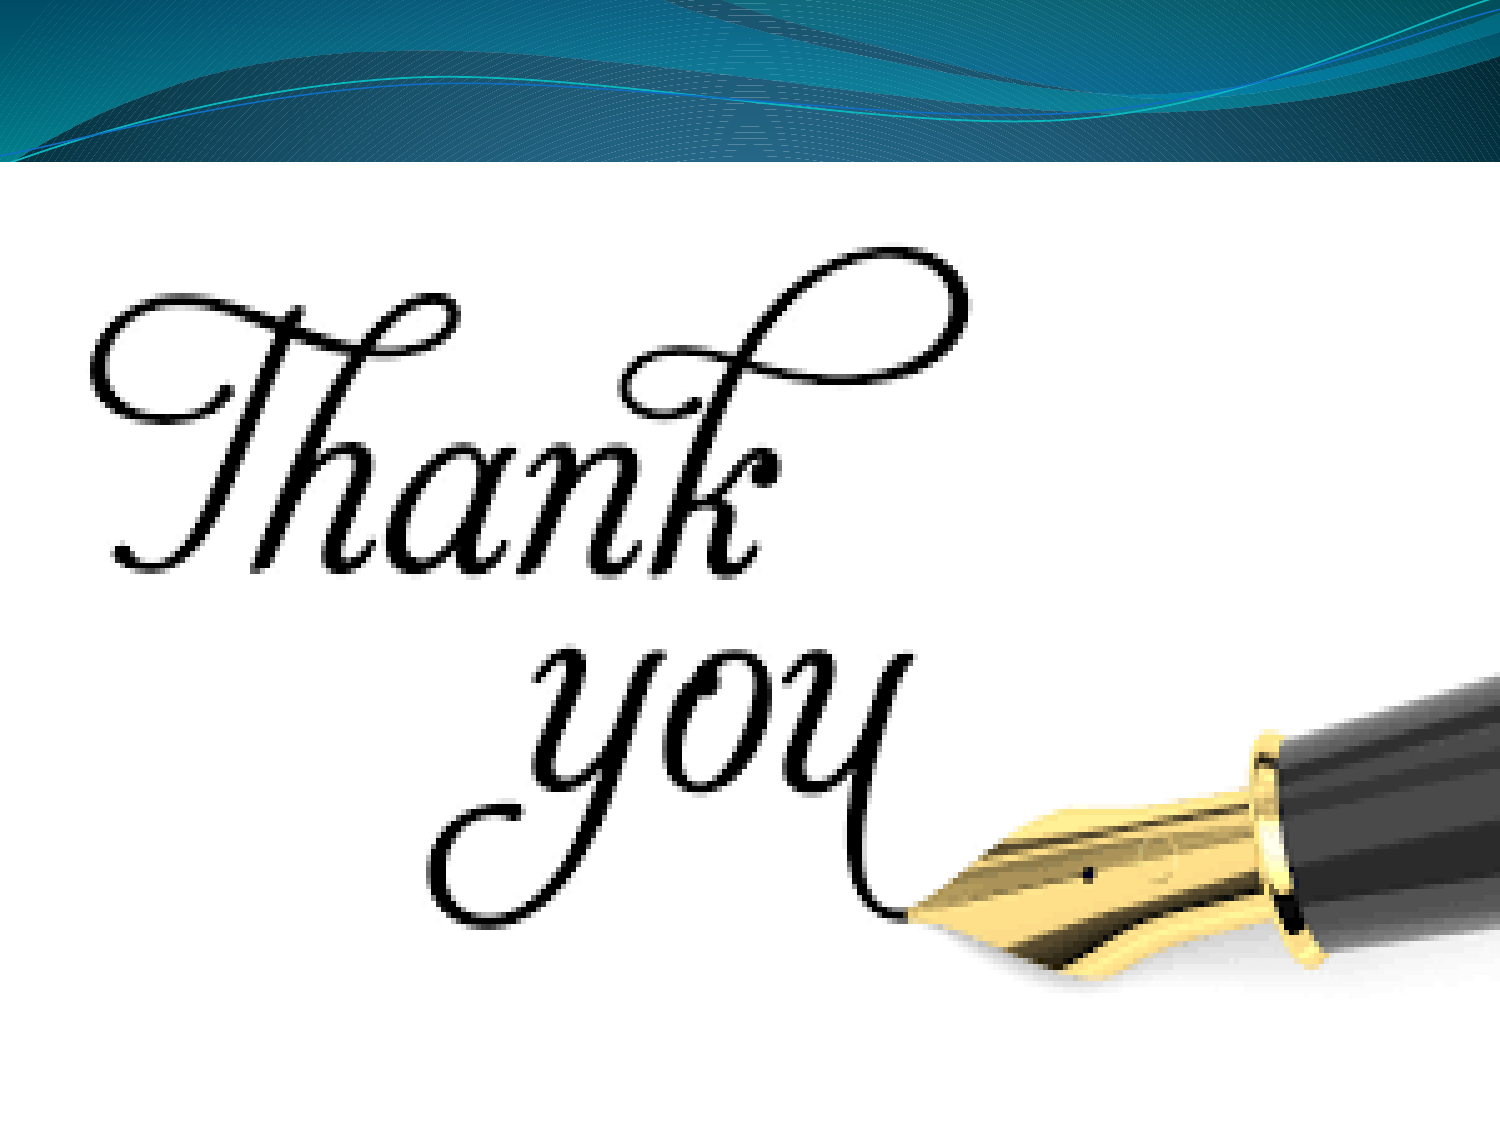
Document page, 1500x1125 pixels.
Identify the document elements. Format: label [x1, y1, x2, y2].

picture [0, 162, 1500, 1125]
